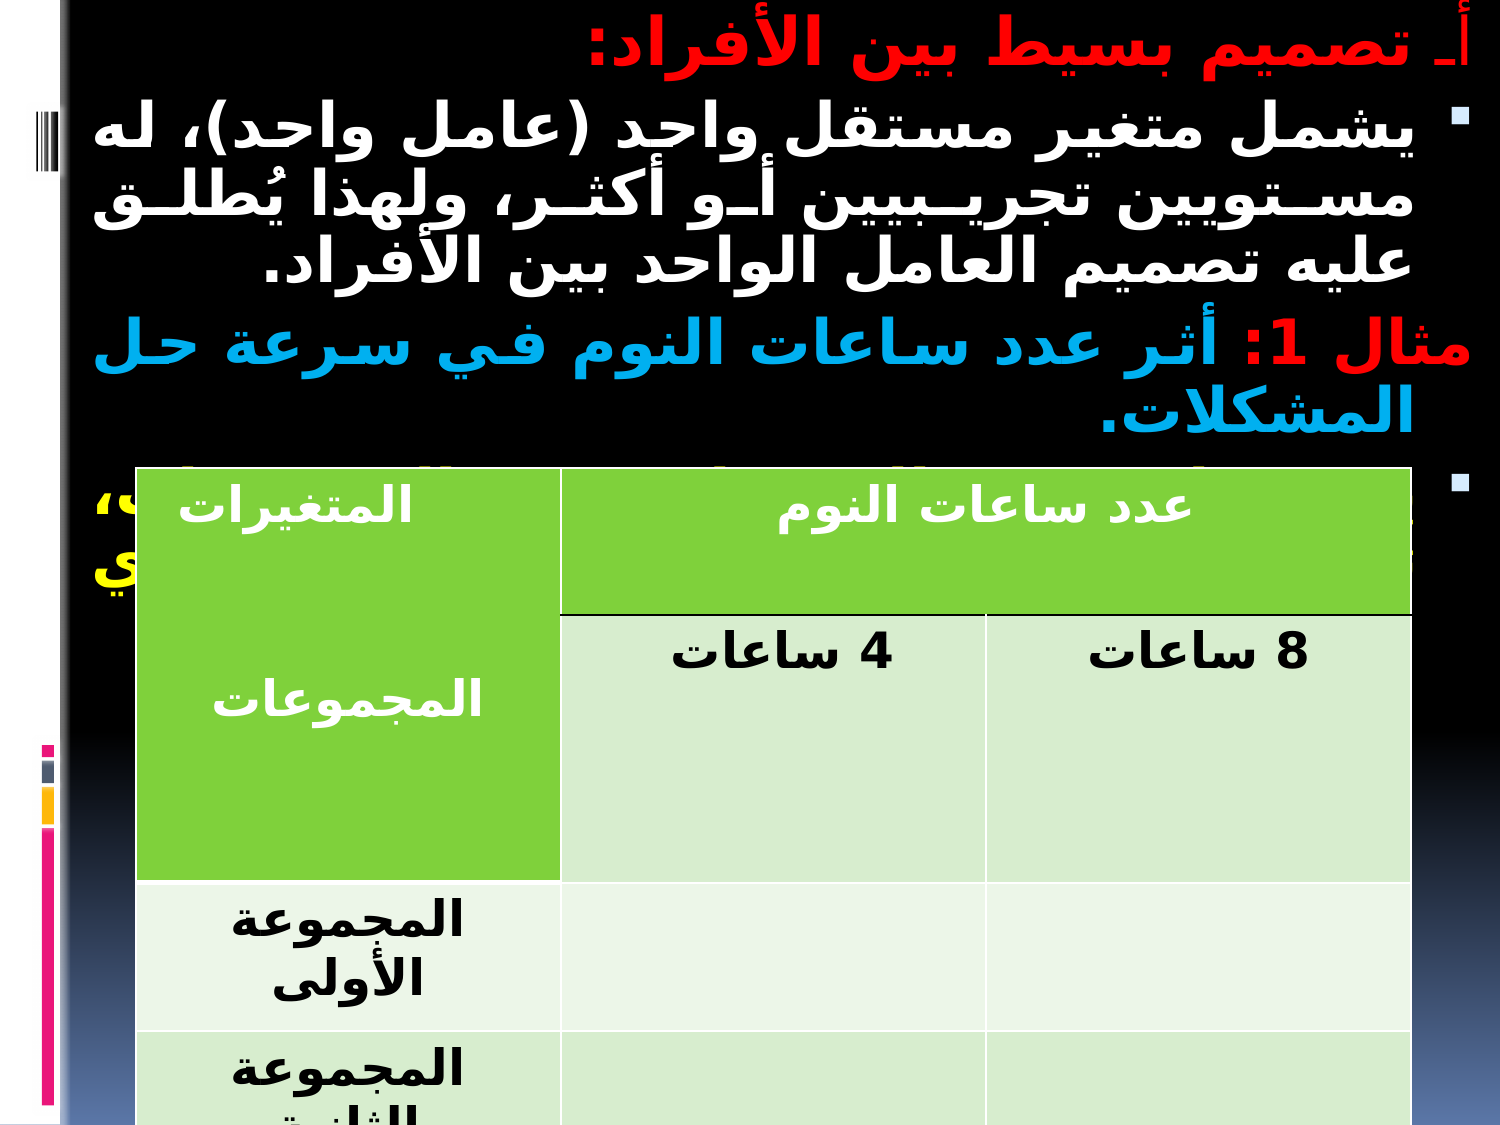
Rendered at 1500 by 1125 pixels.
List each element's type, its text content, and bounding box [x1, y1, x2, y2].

table_cell [562, 1032, 985, 1125]
table_cell 4 ساعات [562, 616, 985, 882]
table_header المتغيرات المجموعات [137, 469, 560, 880]
table_header عدد ساعات النوم [562, 469, 1410, 614]
table_cell المجموعة الثانية [137, 1032, 560, 1125]
table_cell المجموعة الأولى [137, 885, 560, 1030]
list أـ تصميم بسيط بين الأفراد: يشمل متغير مستقل واحد (عامل واحد)، له مستويين تجريبيين أو أكثر، ولهذا يُطلق عليه تصميم العامل الواحد بين الأفراد. مثال 1: أثر عدد ساعات النوم في سرعة حل المشكلات. يتم هنا تقسيم العينة لعدد من المجموعات، تتلقى كل منها ظرف تجريبي عن الذي تتلقاه الأخرى. [76, 0, 1500, 1125]
table_cell 8 ساعات [987, 616, 1410, 882]
table_cell [562, 884, 985, 1030]
table_cell [987, 1032, 1410, 1125]
table_cell [987, 884, 1410, 1030]
